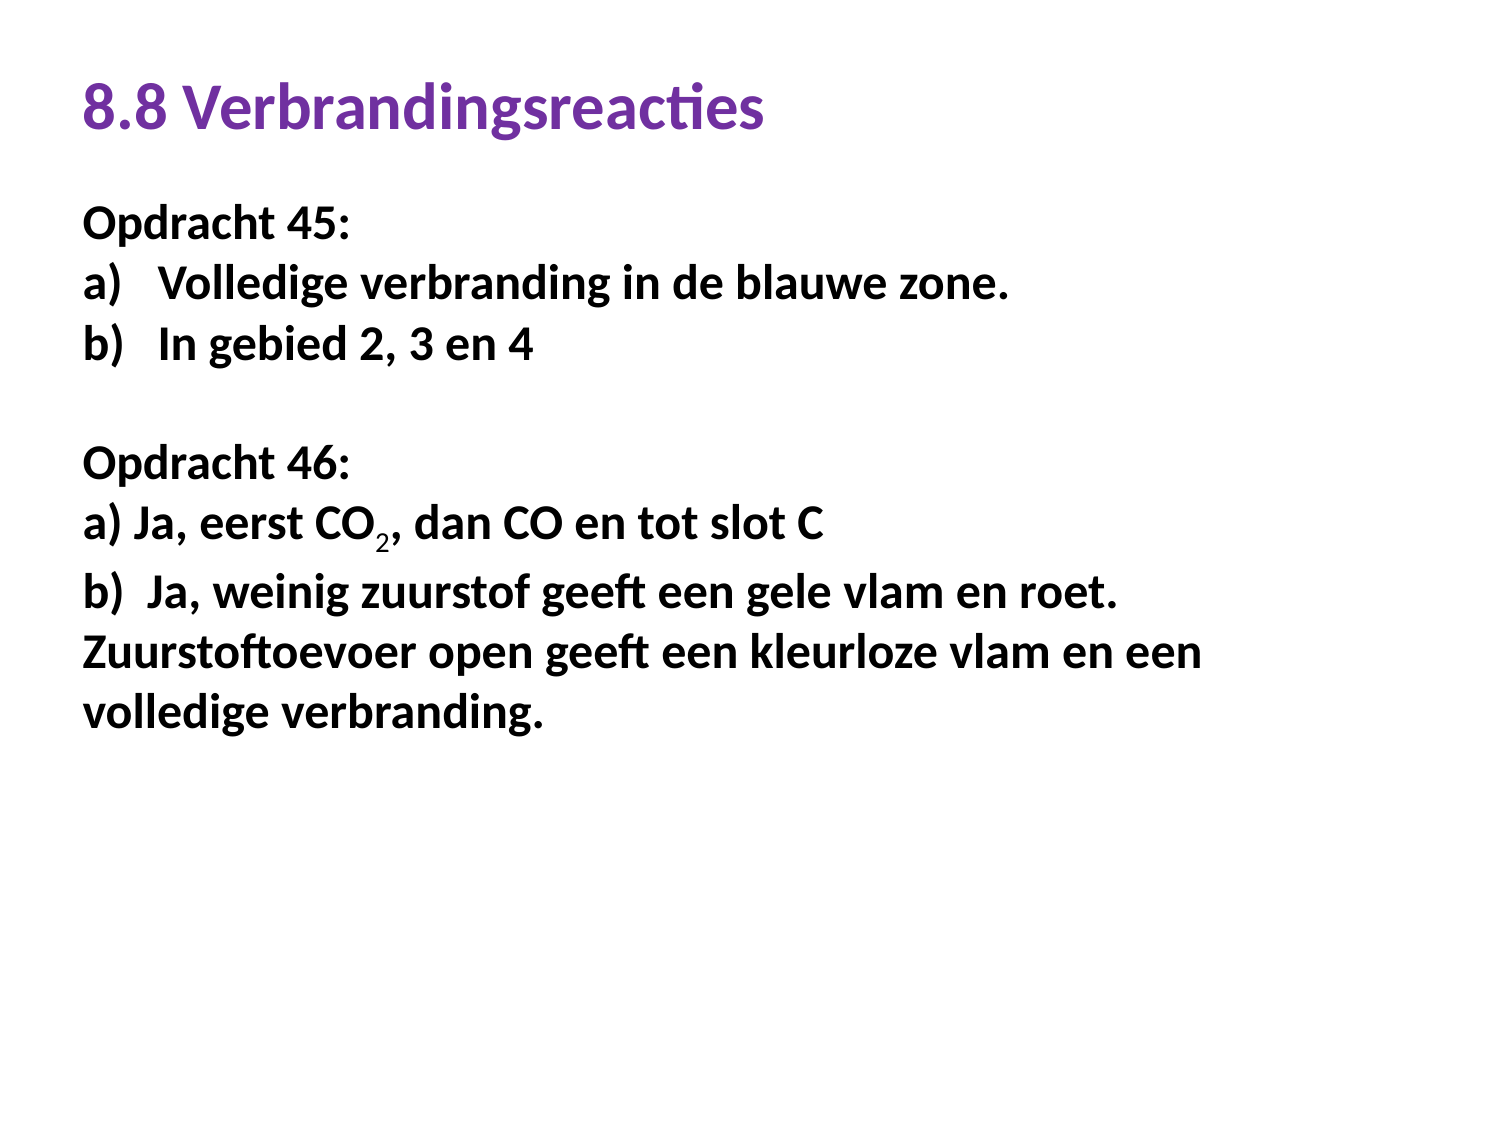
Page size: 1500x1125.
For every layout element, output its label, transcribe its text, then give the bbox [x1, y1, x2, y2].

text_box Opdracht 45: Volledige verbranding in de blauwe zone. In gebied 2, 3 en 4 Opdracht 46: a) Ja, eerst CO2, dan CO en tot slot C b) Ja, weinig zuurstof geeft een gele vlam en roet. Zuurstoftoevoer open geeft een kleurloze vlam en een volledige verbranding. [67, 62, 1237, 806]
title 8.8 Verbrandingsreacties [67, 26, 1466, 180]
